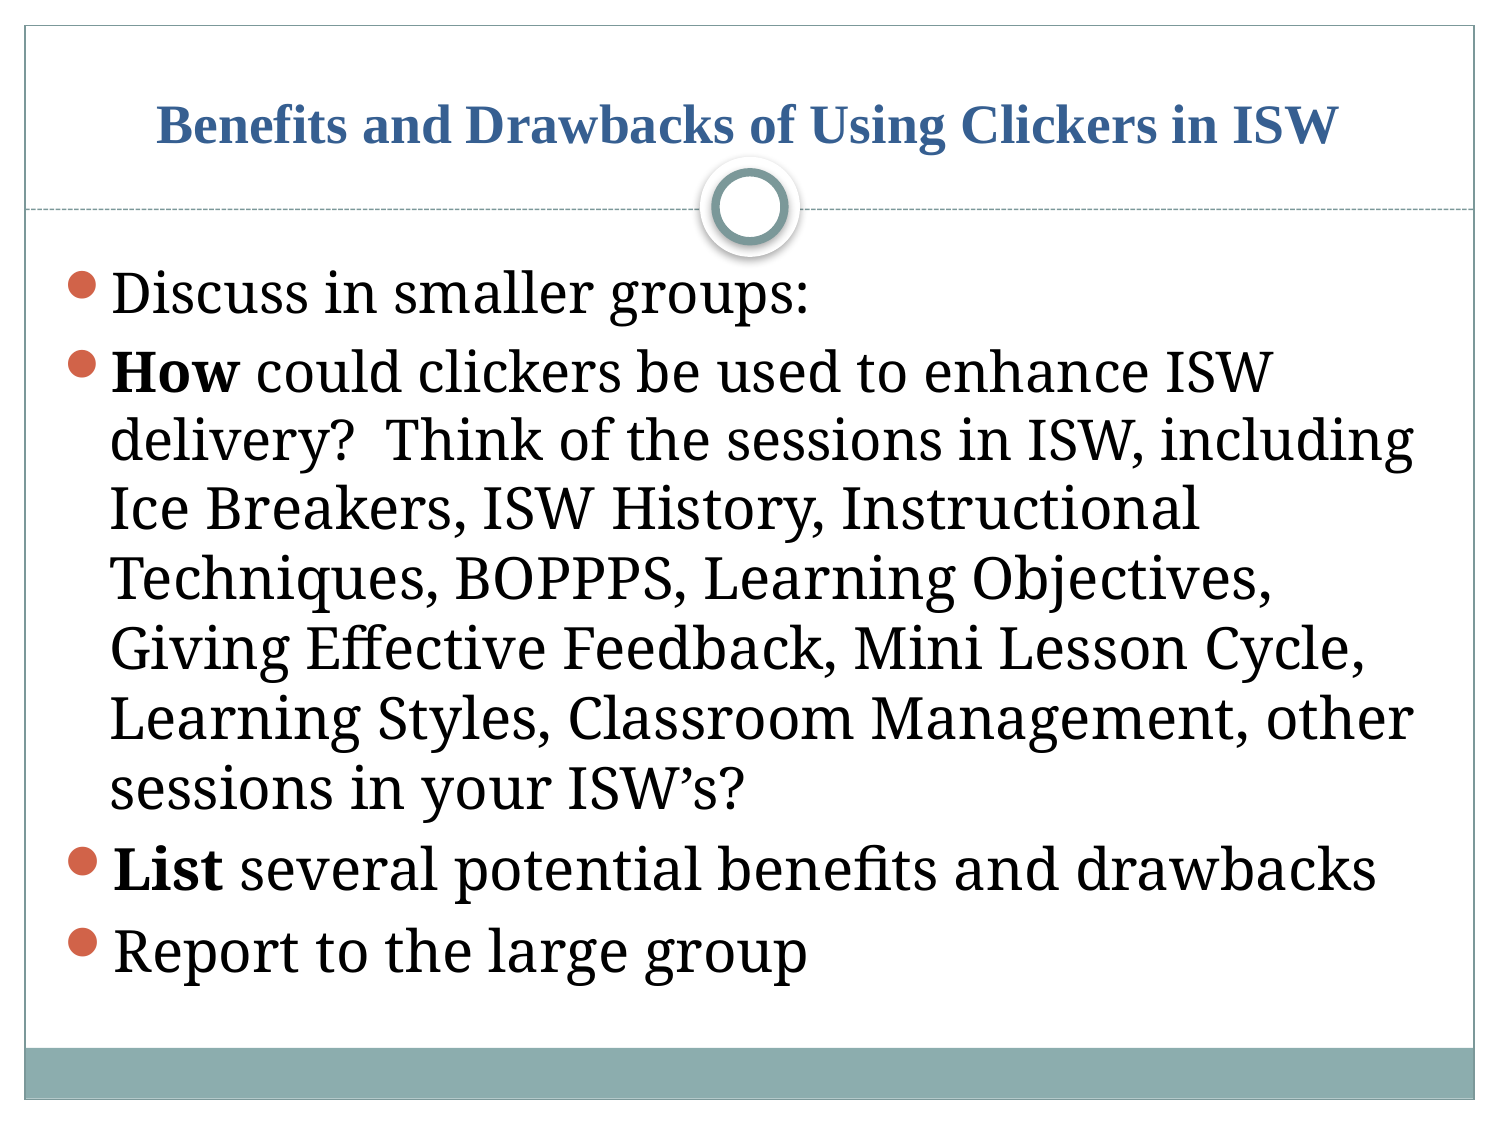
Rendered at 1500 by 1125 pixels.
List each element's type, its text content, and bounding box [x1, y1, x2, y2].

list Discuss in smaller groups: How could clickers be used to enhance ISW delivery? Think of the sessions in ISW, including Ice Breakers, ISW History, Instructional Techniques, BOPPPS, Learning Objectives, Giving Effective Feedback, Mini Lesson Cycle, Learning Styles, Classroom Management, other sessions in your ISW’s? List several potential benefits and drawbacks Report to the large group [49, 249, 1450, 1005]
title Benefits and Drawbacks of Using Clickers in ISW [49, 37, 1450, 162]
